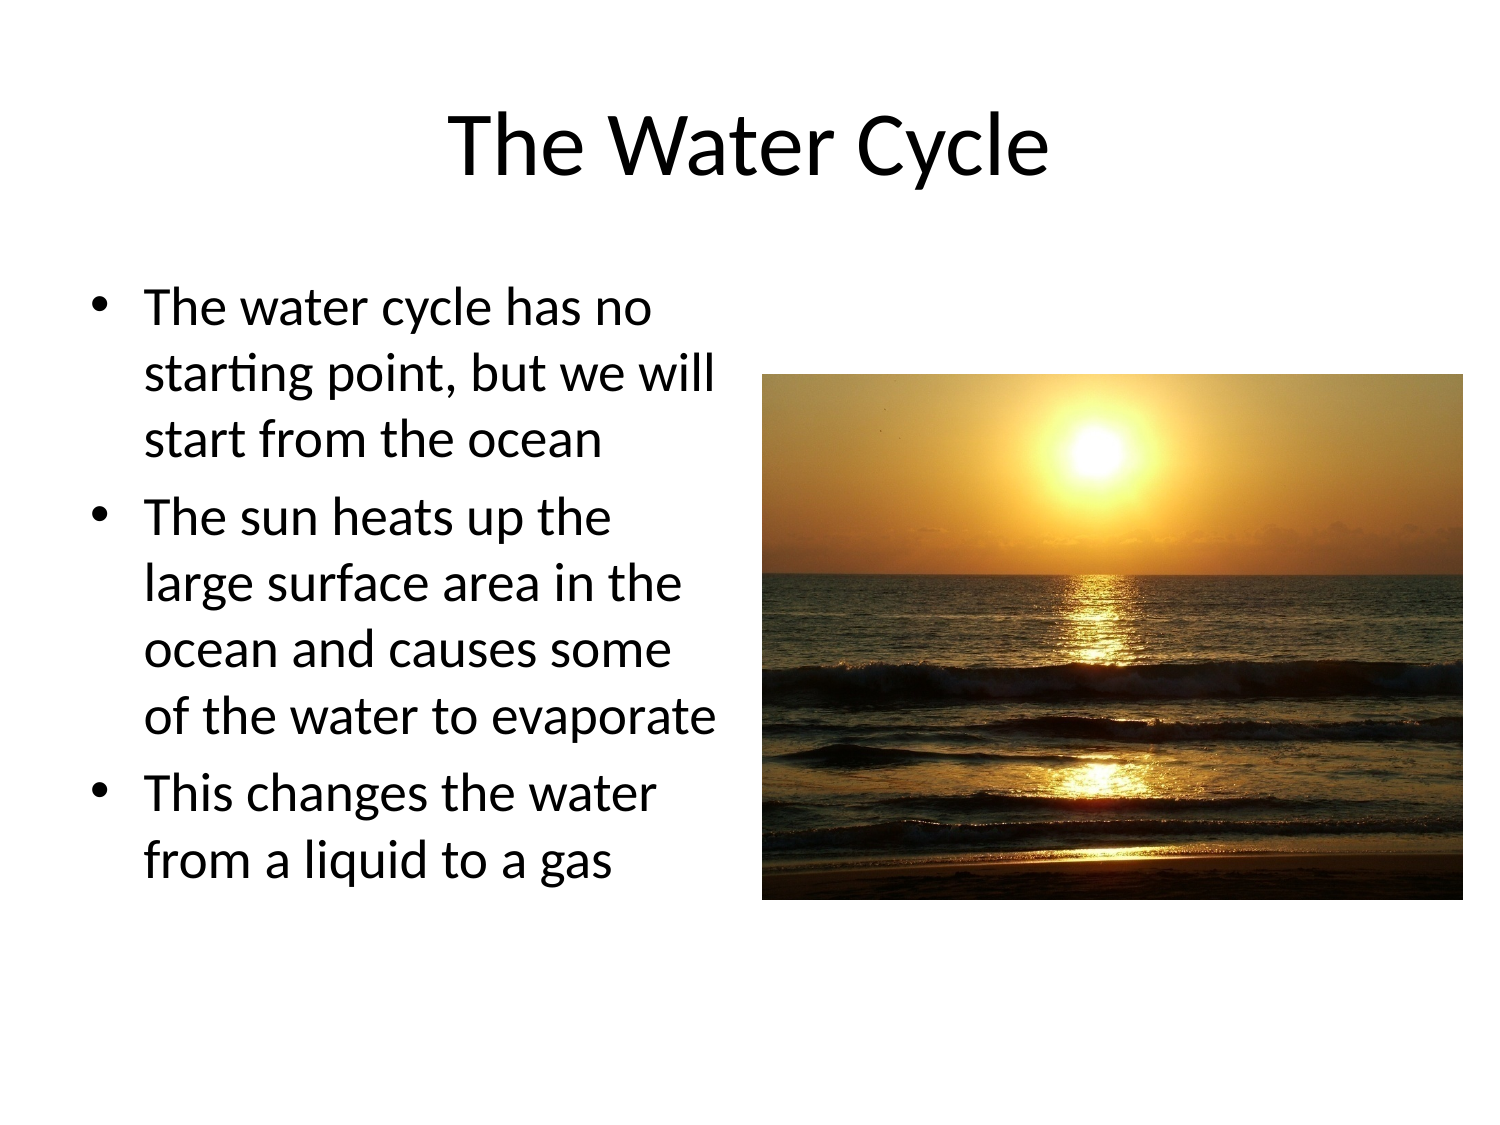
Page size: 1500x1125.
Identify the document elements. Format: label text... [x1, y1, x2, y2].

list The water cycle has no starting point, but we will start from the ocean The sun heats up the large surface area in the ocean and causes some of the water to evaporate This changes the water from a liquid to a gas [75, 262, 738, 1005]
title The Water Cycle [75, 45, 1425, 233]
picture [762, 374, 1463, 901]
